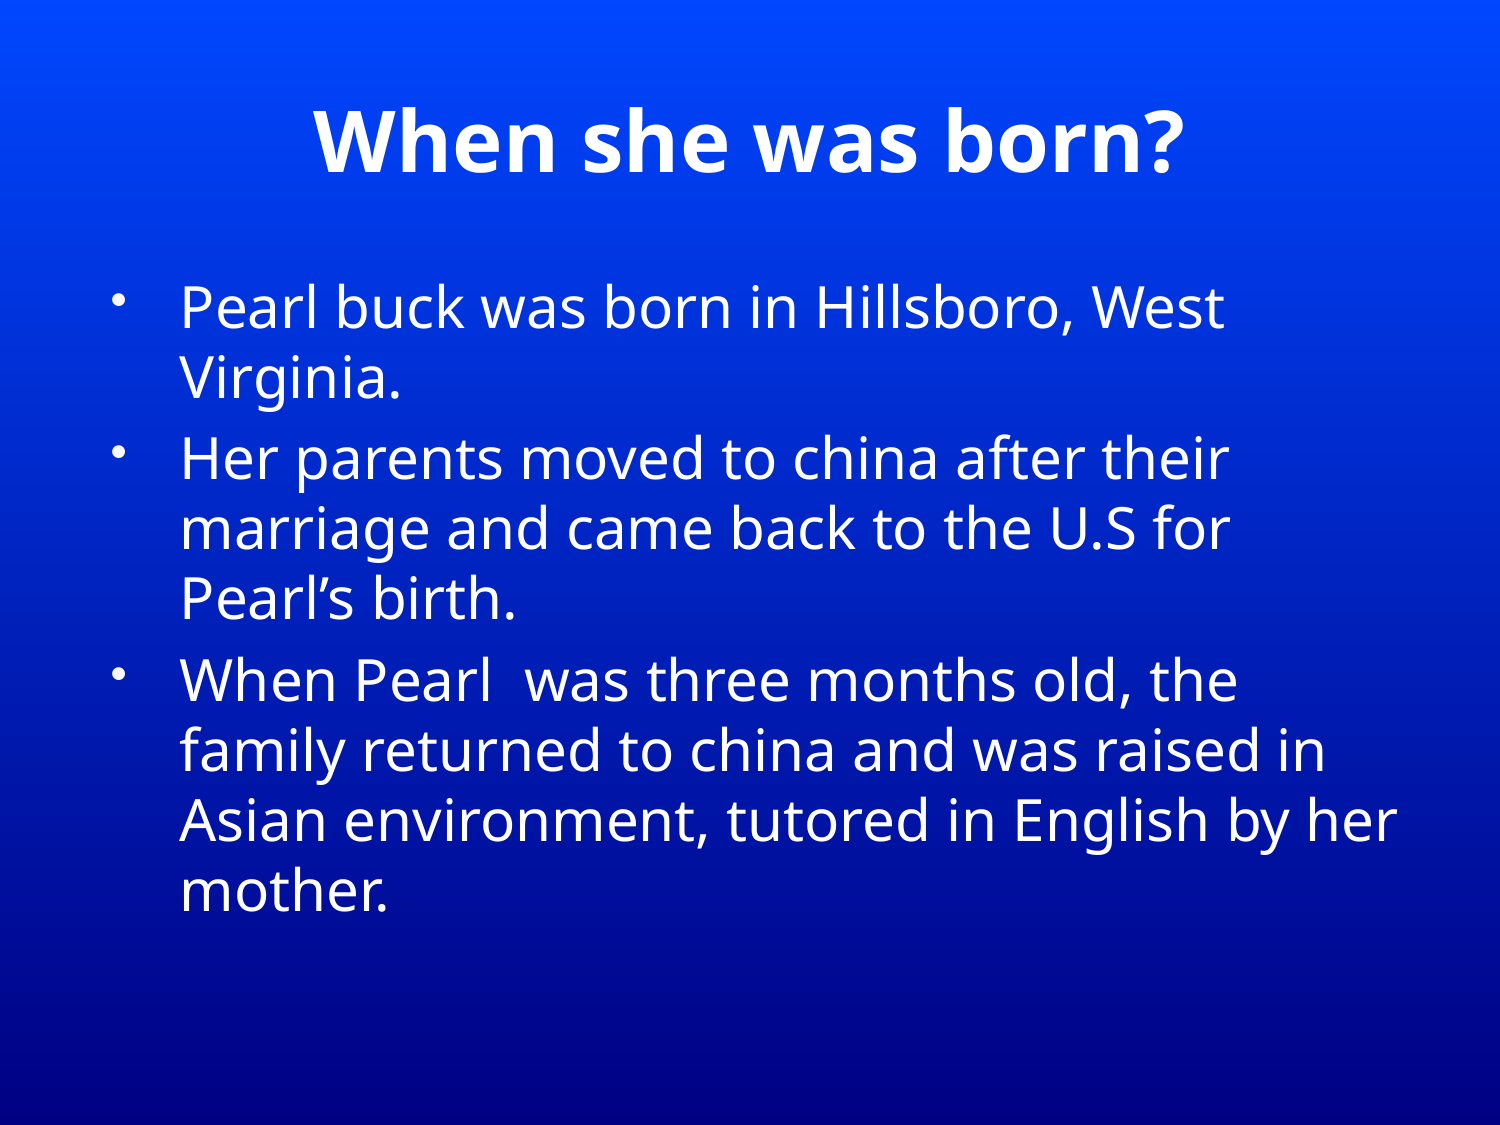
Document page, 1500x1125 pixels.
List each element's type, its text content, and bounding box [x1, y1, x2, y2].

list Pearl buck was born in Hillsboro, West Virginia. Her parents moved to china after their marriage and came back to the U.S for Pearl’s birth. When Pearl was three months old, the family returned to china and was raised in Asian environment, tutored in English by her mother. [75, 262, 1425, 1035]
title When she was born? [75, 45, 1425, 233]
